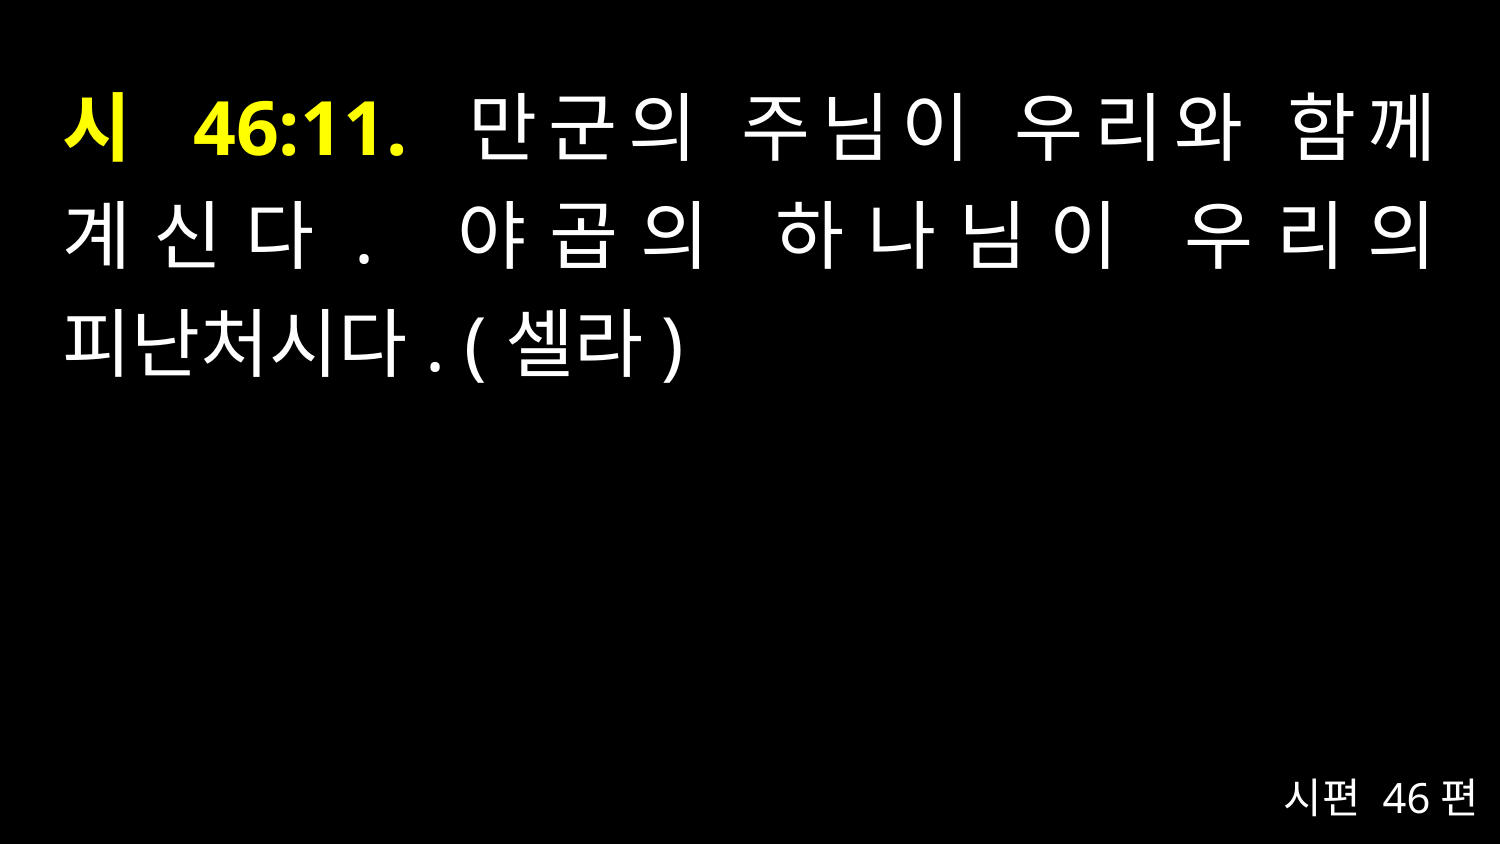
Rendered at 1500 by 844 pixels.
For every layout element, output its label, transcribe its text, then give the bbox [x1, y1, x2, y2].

subtitle 시편 46편 [916, 770, 1500, 844]
title 시 46:11. 만군의 주님이 우리와 함께 계신다. 야곱의 하나님이 우리의 피난처시다. (셀라) [0, 0, 1500, 844]
